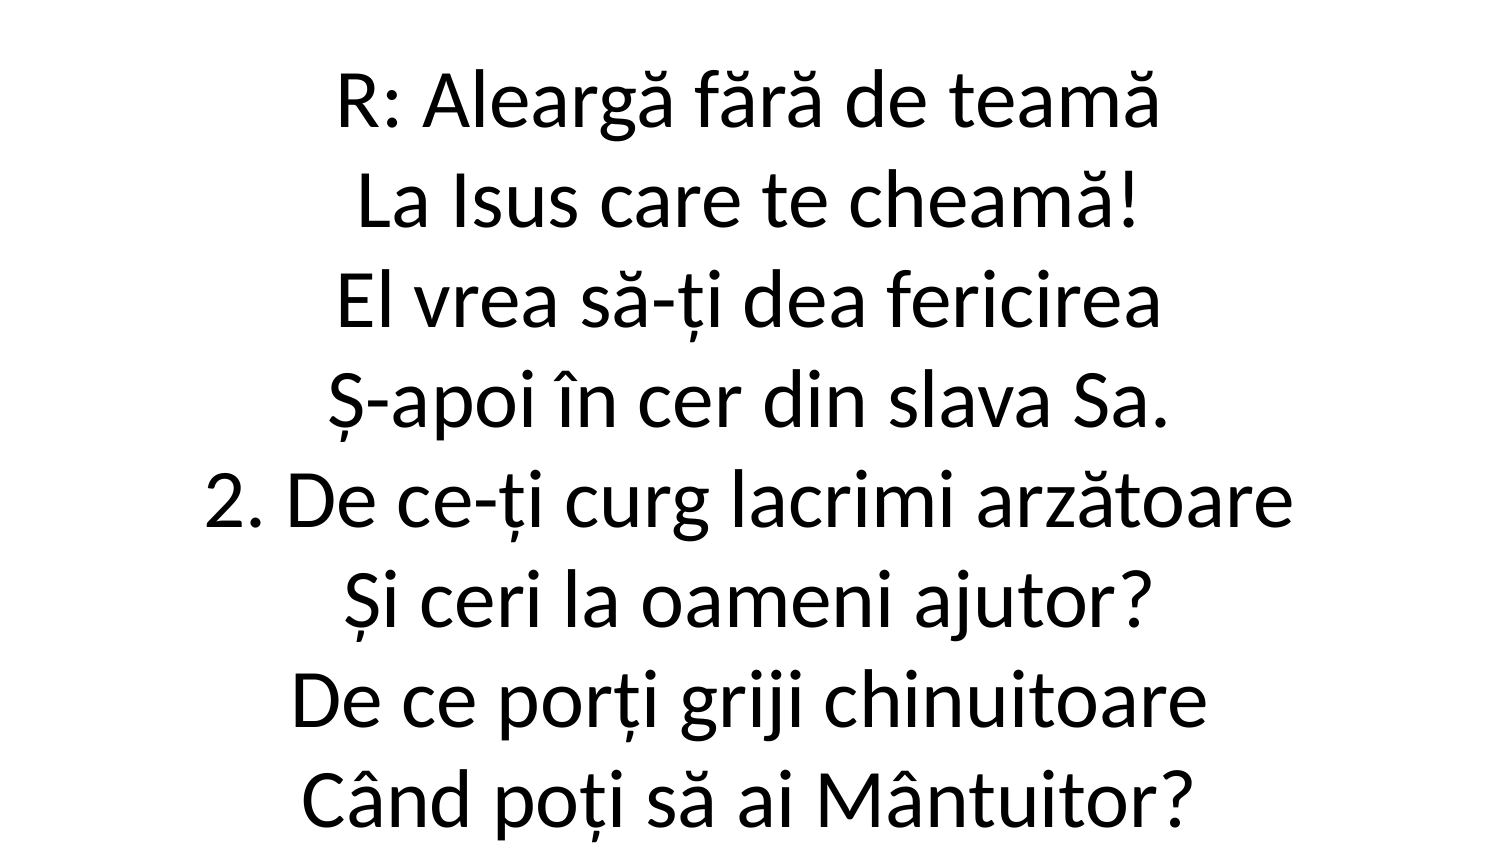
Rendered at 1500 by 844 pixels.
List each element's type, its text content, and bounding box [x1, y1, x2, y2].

text_box R: Aleargă fără de teamă La Isus care te cheamă! El vrea să-ți dea fericirea Ș-apoi în cer din slava Sa. 2. De ce-ți curg lacrimi arzătoare Și ceri la oameni ajutor? De ce porți griji chinuitoare Când poți să ai Mântuitor? [188, 0, 1312, 844]
